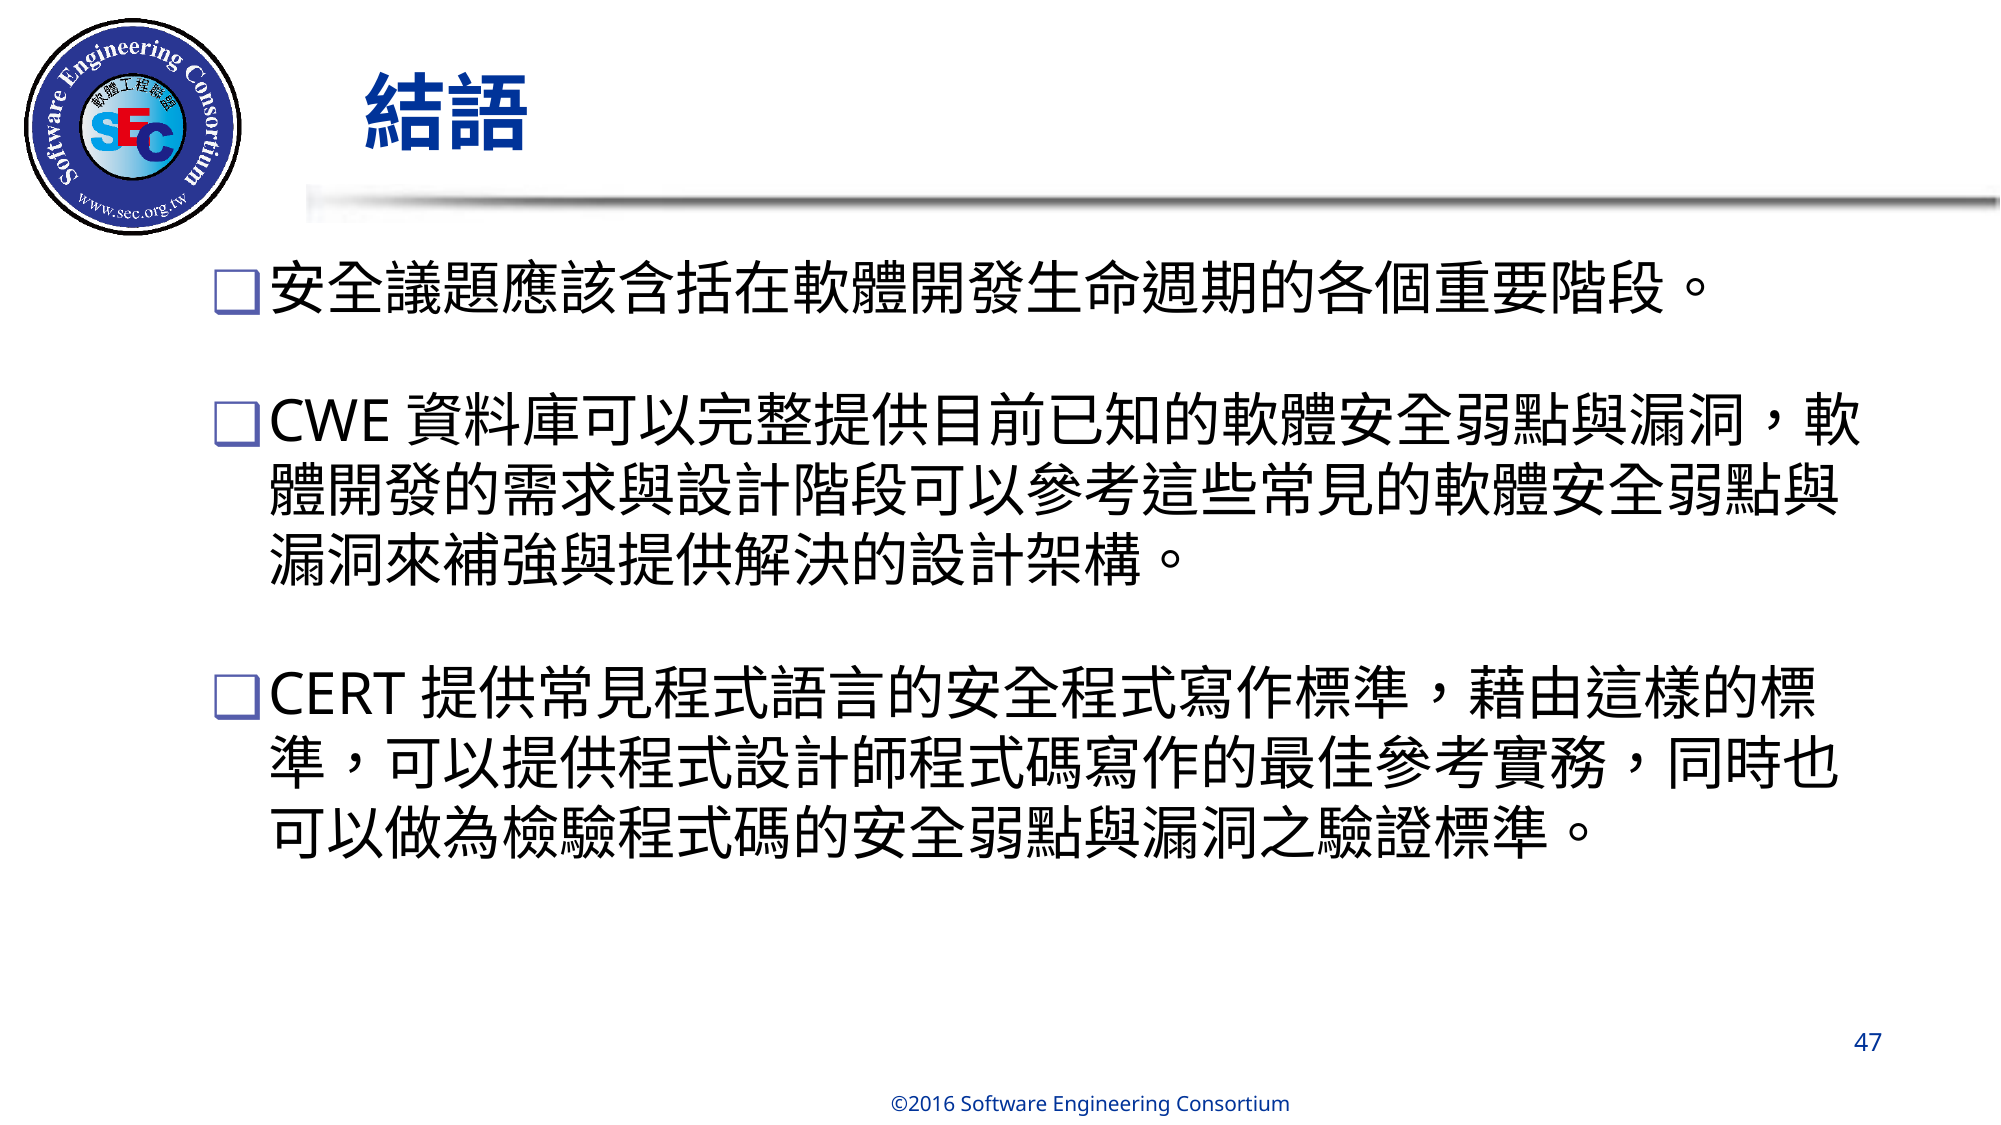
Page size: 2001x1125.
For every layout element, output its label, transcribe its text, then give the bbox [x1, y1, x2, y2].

picture [0, 0, 265, 259]
picture [306, 184, 2000, 223]
list 安全議題應該含括在軟體開發生命週期的各個重要階段。 CWE資料庫可以完整提供目前已知的軟體安全弱點與漏洞，軟體開發的需求與設計階段可以參考這些常見的軟體安全弱點與漏洞來補強與提供解決的設計架構。 CERT提供常見程式語言的安全程式寫作標準，藉由這樣的標準，可以提供程式設計師程式碼寫作的最佳參考實務，同時也可以做為檢驗程式碼的安全弱點與漏洞之驗證標準。 [196, 243, 1898, 1000]
title 結語 [348, 42, 2000, 179]
slide_number ‹#› [1481, 1019, 1898, 1094]
